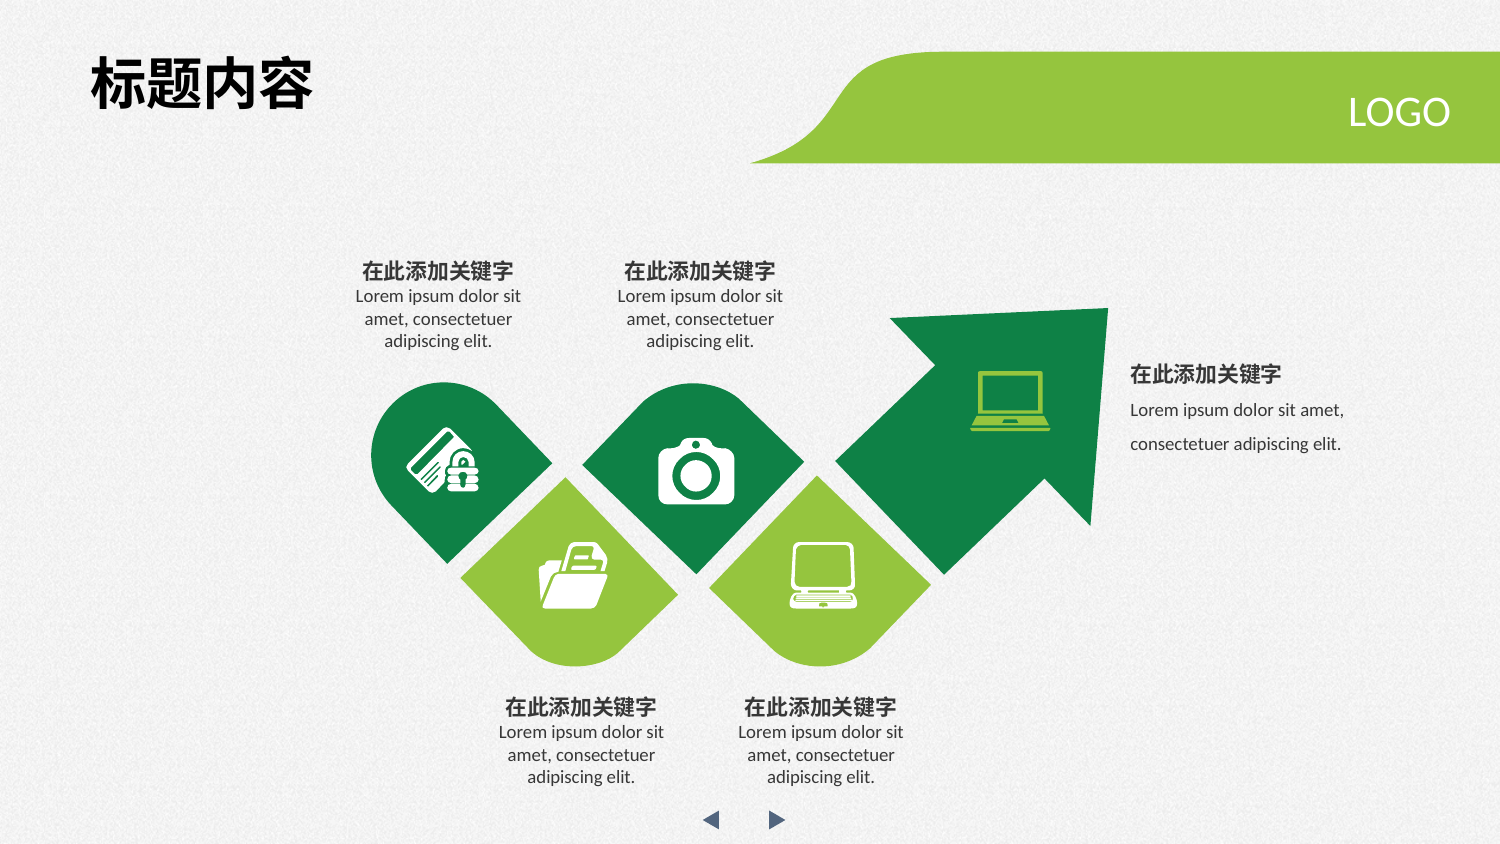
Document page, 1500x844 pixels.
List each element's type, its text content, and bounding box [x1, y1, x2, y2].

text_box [789, 541, 858, 609]
text_box [458, 475, 681, 669]
text_box [747, 49, 1500, 166]
text_box [706, 473, 934, 669]
text_box [833, 305, 1111, 577]
text_box [977, 371, 1044, 414]
text_box LOGO [1333, 75, 1466, 143]
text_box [658, 437, 735, 505]
text_box 在此添加关键字 Lorem ipsum dolor sit amet, consectetuer adipiscing elit. [469, 686, 694, 796]
text_box [970, 427, 1051, 432]
text_box [971, 415, 1050, 426]
text_box 在此添加关键字 Lorem ipsum dolor sit amet, consectetuer adipiscing elit. [1115, 339, 1416, 462]
text_box [369, 380, 555, 566]
text_box 标题内容 [75, 41, 331, 124]
text_box 在此添加关键字 Lorem ipsum dolor sit amet, consectetuer adipiscing elit. [708, 686, 934, 796]
text_box 在此添加关键字 Lorem ipsum dolor sit amet, consectetuer adipiscing elit. [326, 250, 551, 360]
text_box 在此添加关键字 Lorem ipsum dolor sit amet, consectetuer adipiscing elit. [588, 250, 813, 360]
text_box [537, 541, 609, 609]
picture [0, 0, 1500, 844]
text_box [580, 381, 807, 577]
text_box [405, 426, 479, 494]
